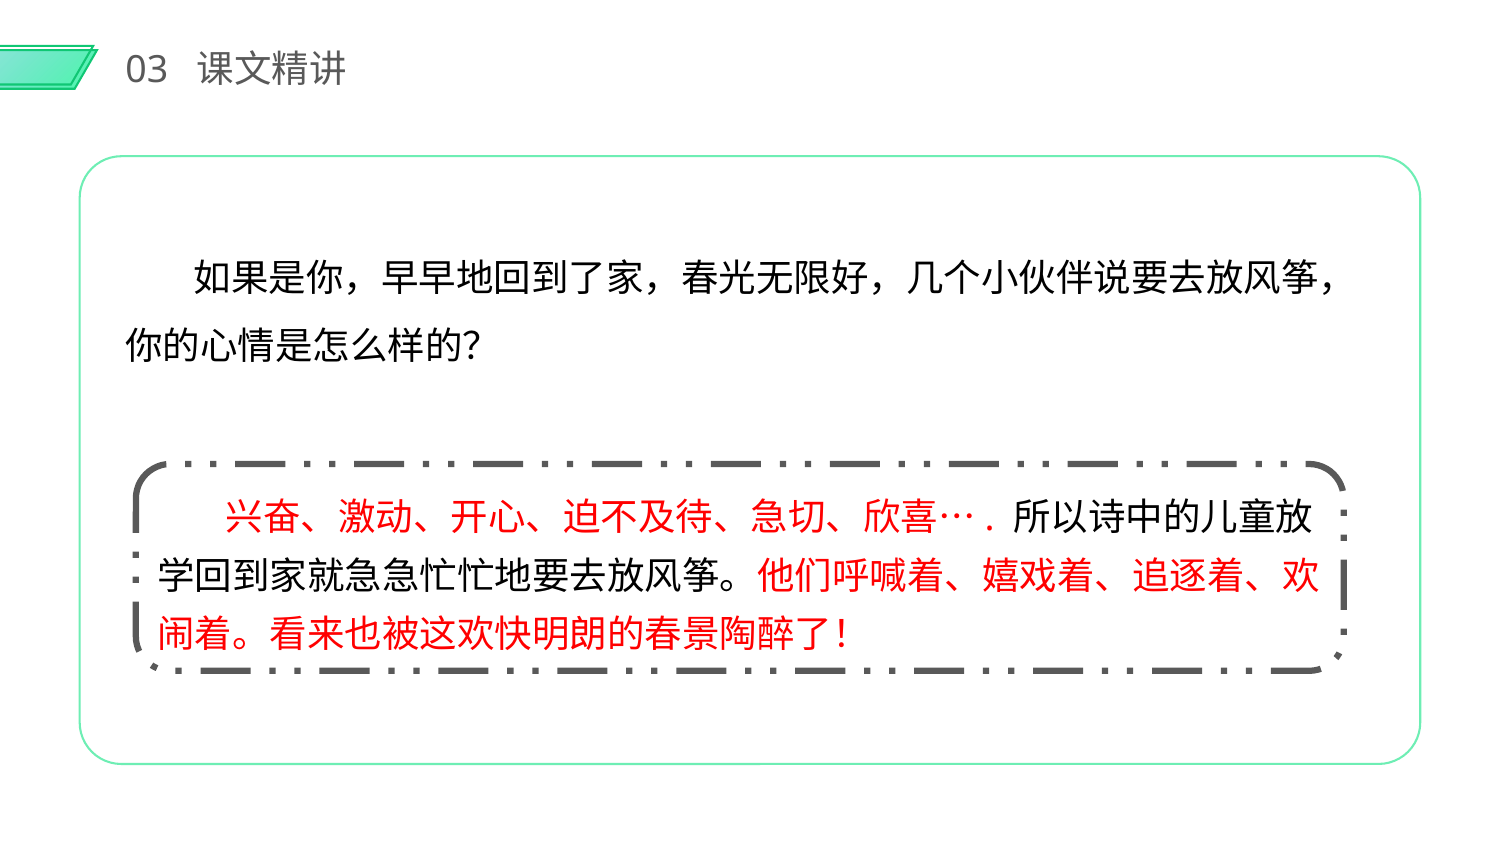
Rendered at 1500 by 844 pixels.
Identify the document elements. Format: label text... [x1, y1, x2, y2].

text_box 如果是你，早早地回到了家，春光无限好，几个小伙伴说要去放风筝， 你的心情是怎么样的？ [113, 226, 1403, 373]
text_box 兴奋、激动、开心、迫不及待、急切、欣喜…. 所以诗中的儿童放学回到家就急急忙忙地要去放风筝。他们呼喊着、嬉戏着、追逐着、欢闹着。看来也被这欢快明朗的春景陶醉了！ [135, 463, 1344, 671]
list 03 课文精讲 [114, 44, 507, 99]
